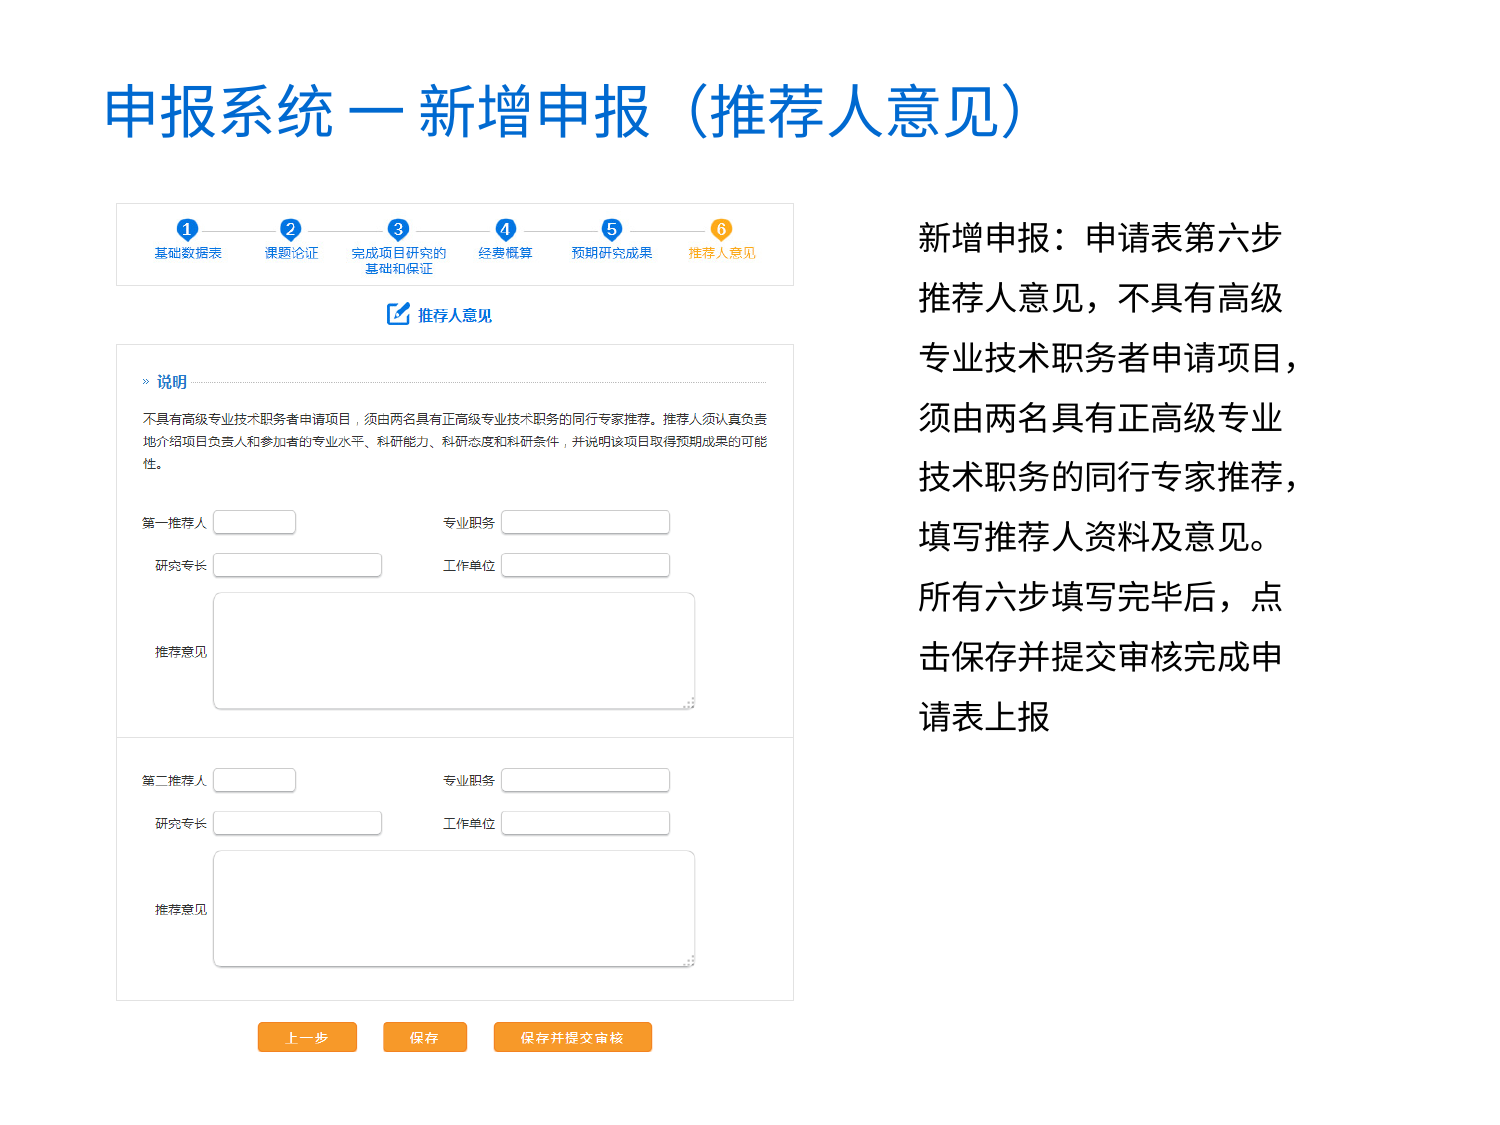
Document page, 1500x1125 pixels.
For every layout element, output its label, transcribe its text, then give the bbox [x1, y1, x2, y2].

picture [111, 194, 798, 1057]
text_box 新增申报：申请表第六步推荐人意见，不具有高级专业技术职务者申请项目，须由两名具有正高级专业技术职务的同行专家推荐， 填写推荐人资料及意见。 所有六步填写完毕后，点击保存并提交审核完成申请表上报 [903, 189, 1329, 744]
text_box 申报系统 一 新增申报（推荐人意见） [86, 67, 1075, 153]
